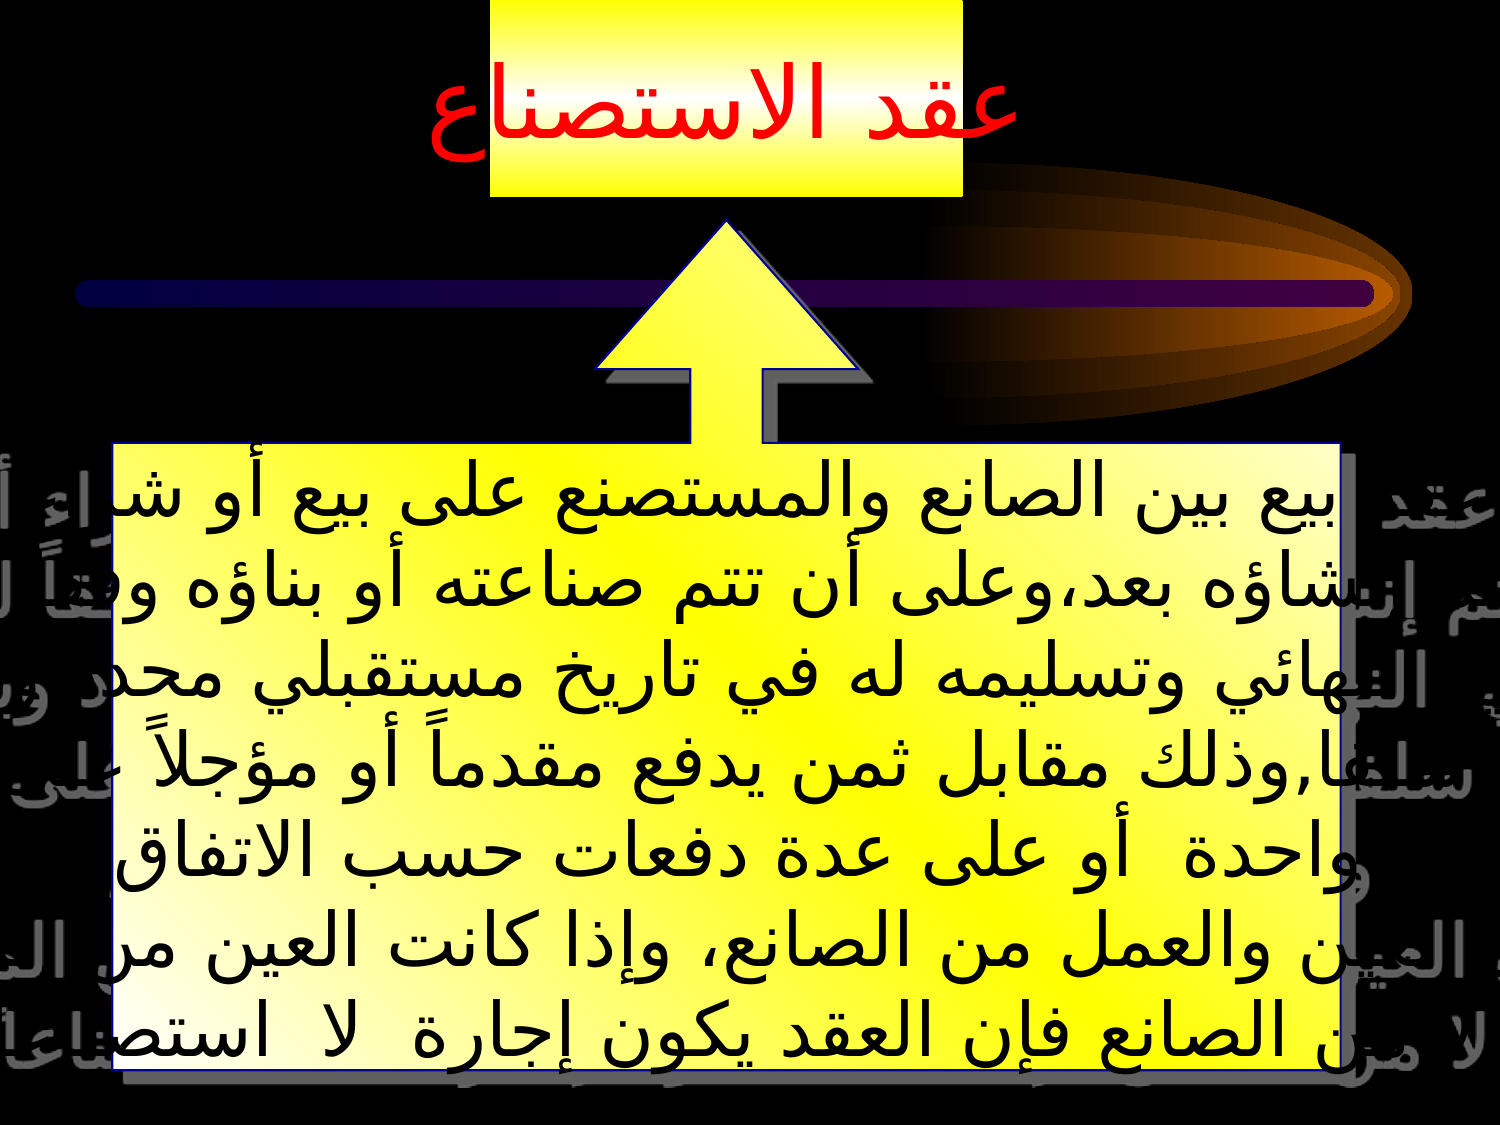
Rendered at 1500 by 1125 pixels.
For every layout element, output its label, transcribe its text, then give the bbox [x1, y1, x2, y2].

text_box عقد الاستصناع [490, 0, 963, 197]
text_box هو عقد بيع بين الصانع والمستصنع على بيع أو شراء أصل ربما لم يتم إنشاؤه بعد،وعلى أن تتم صناعته أو بناؤه وفقاً لمواصفات المشتري النهائي وتسليمه له في تاريخ مستقبلي محدد وبسعر بيع محدد سلفا,وذلك مقابل ثمن يدفع مقدماً أو مؤجلاً على دفعة واحدة أو على عدة دفعات حسب الاتفاق, وتكون العين والعمل من الصانع، وإذا كانت العين من المستصنع لا من الصانع فإن العقد يكون إجارة لا استصناعا ً. [112, 219, 1341, 1071]
